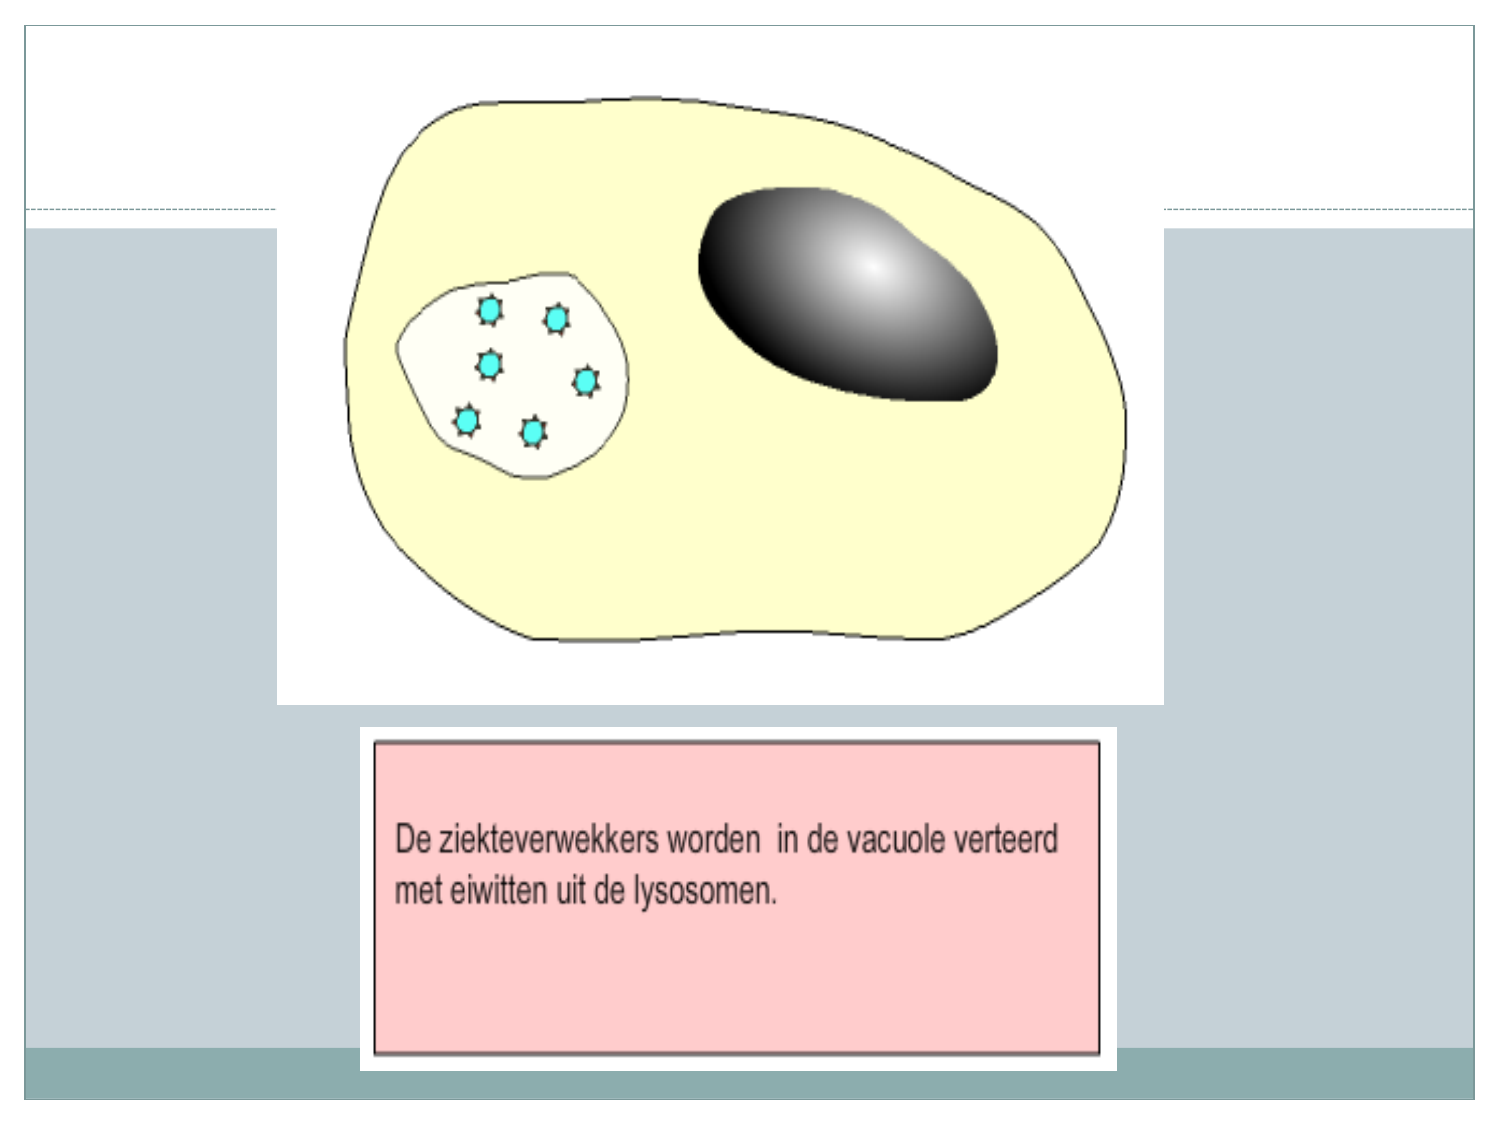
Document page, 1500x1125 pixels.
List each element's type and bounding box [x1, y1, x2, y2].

list [277, 66, 1164, 705]
picture [359, 727, 1117, 1071]
